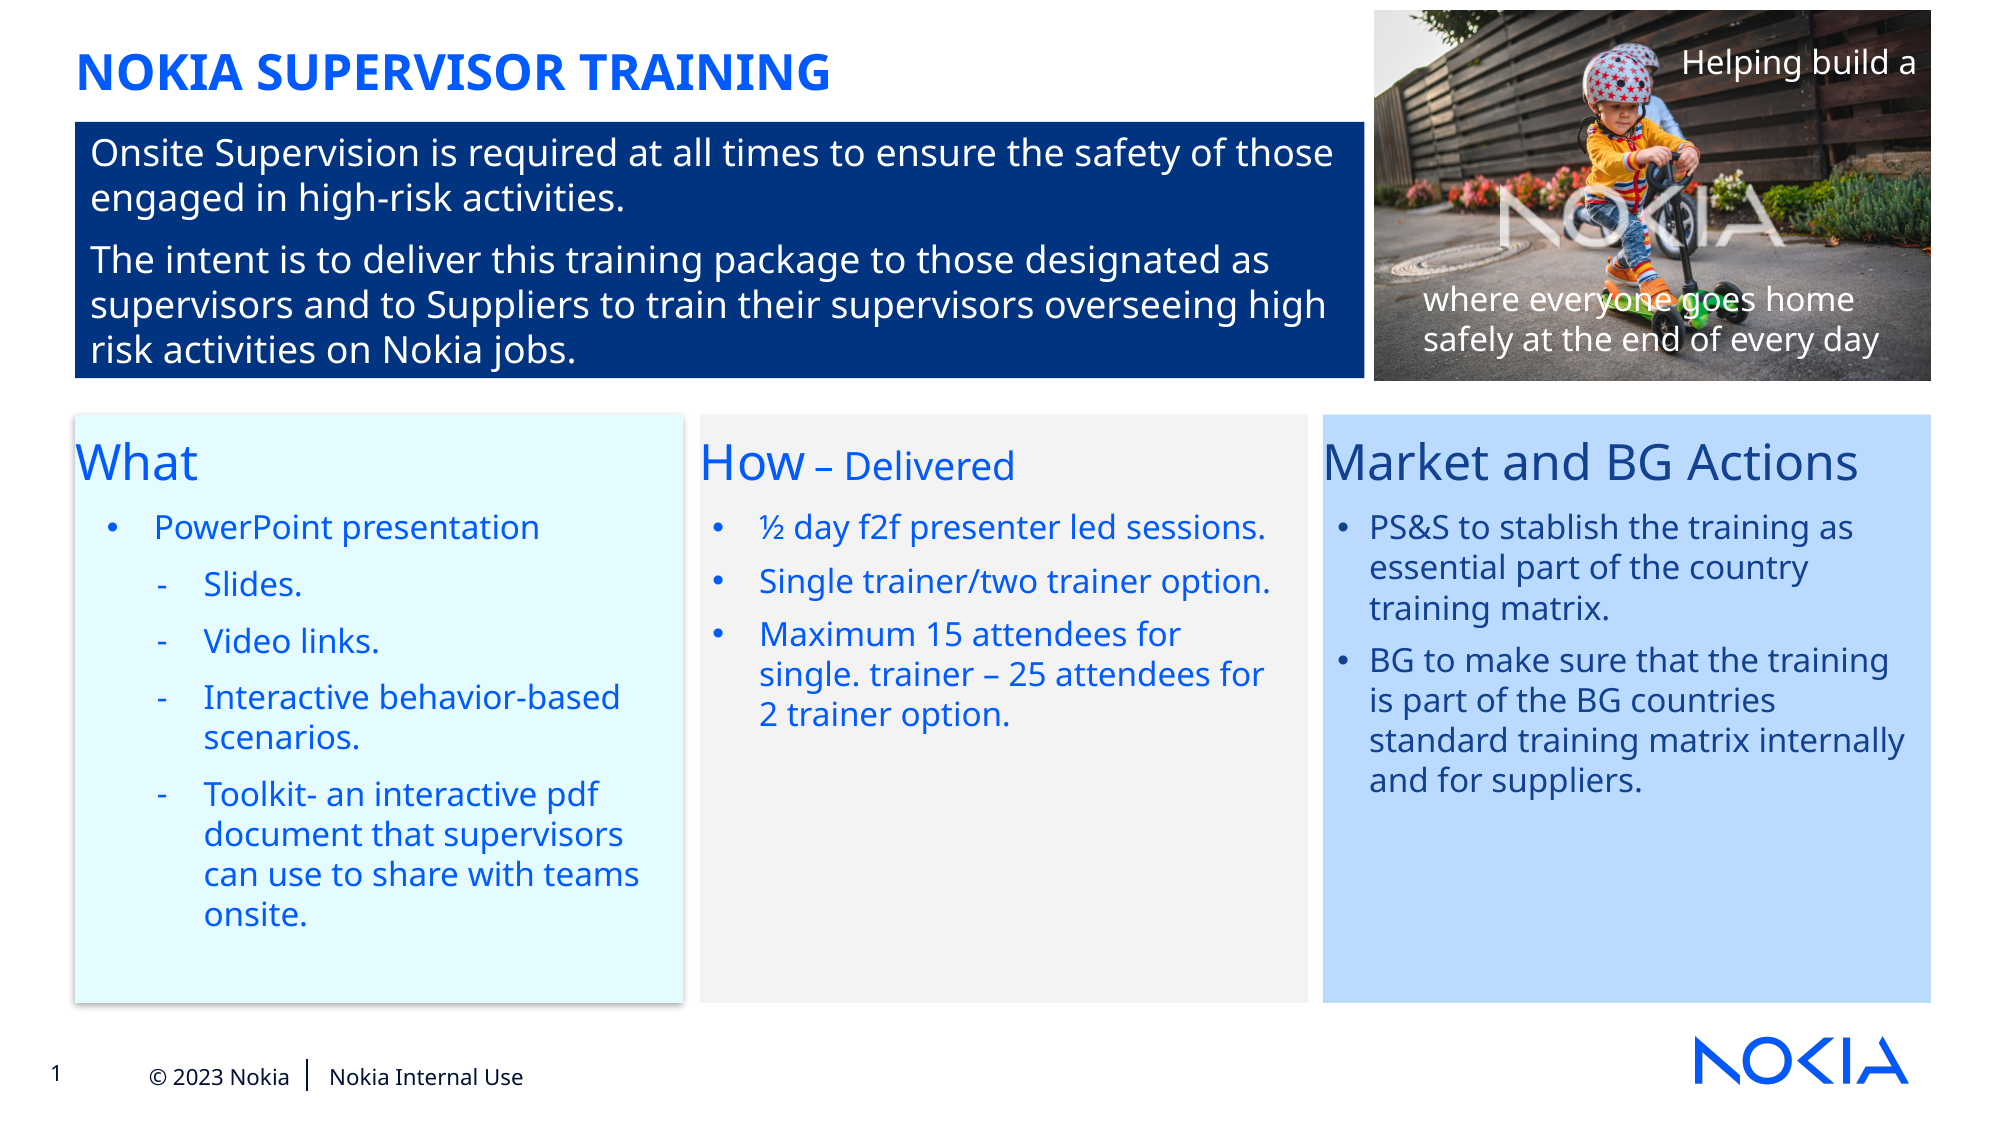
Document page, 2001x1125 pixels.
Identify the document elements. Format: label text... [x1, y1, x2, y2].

text_box Market and BG Actions PS&S to stablish the training as essential part of the country training matrix. BG to make sure that the training is part of the BG countries standard training matrix internally and for suppliers. [1322, 414, 1931, 1003]
text_box What PowerPoint presentation Slides. Video links. Interactive behavior-based scenarios. Toolkit- an interactive pdf document that supervisors can use to share with teams onsite. [75, 414, 684, 1003]
text_box Onsite Supervision is required at all times to ensure the safety of those engaged in high-risk activities. The intent is to deliver this training package to those designated as supervisors and to Suppliers to train their supervisors overseeing high risk activities on Nokia jobs. [75, 121, 1365, 379]
text_box How – Delivered ½ day f2f presenter led sessions. Single trainer/two trainer option. Maximum 15 attendees for single. trainer – 25 attendees for 2 trainer option. [699, 414, 1309, 1003]
text_box Nokia SUPERVISOR TRAINING [75, 40, 1317, 109]
picture [1695, 1036, 1909, 1085]
picture [1374, 10, 1931, 381]
footer Nokia Internal Use [329, 1062, 959, 1090]
